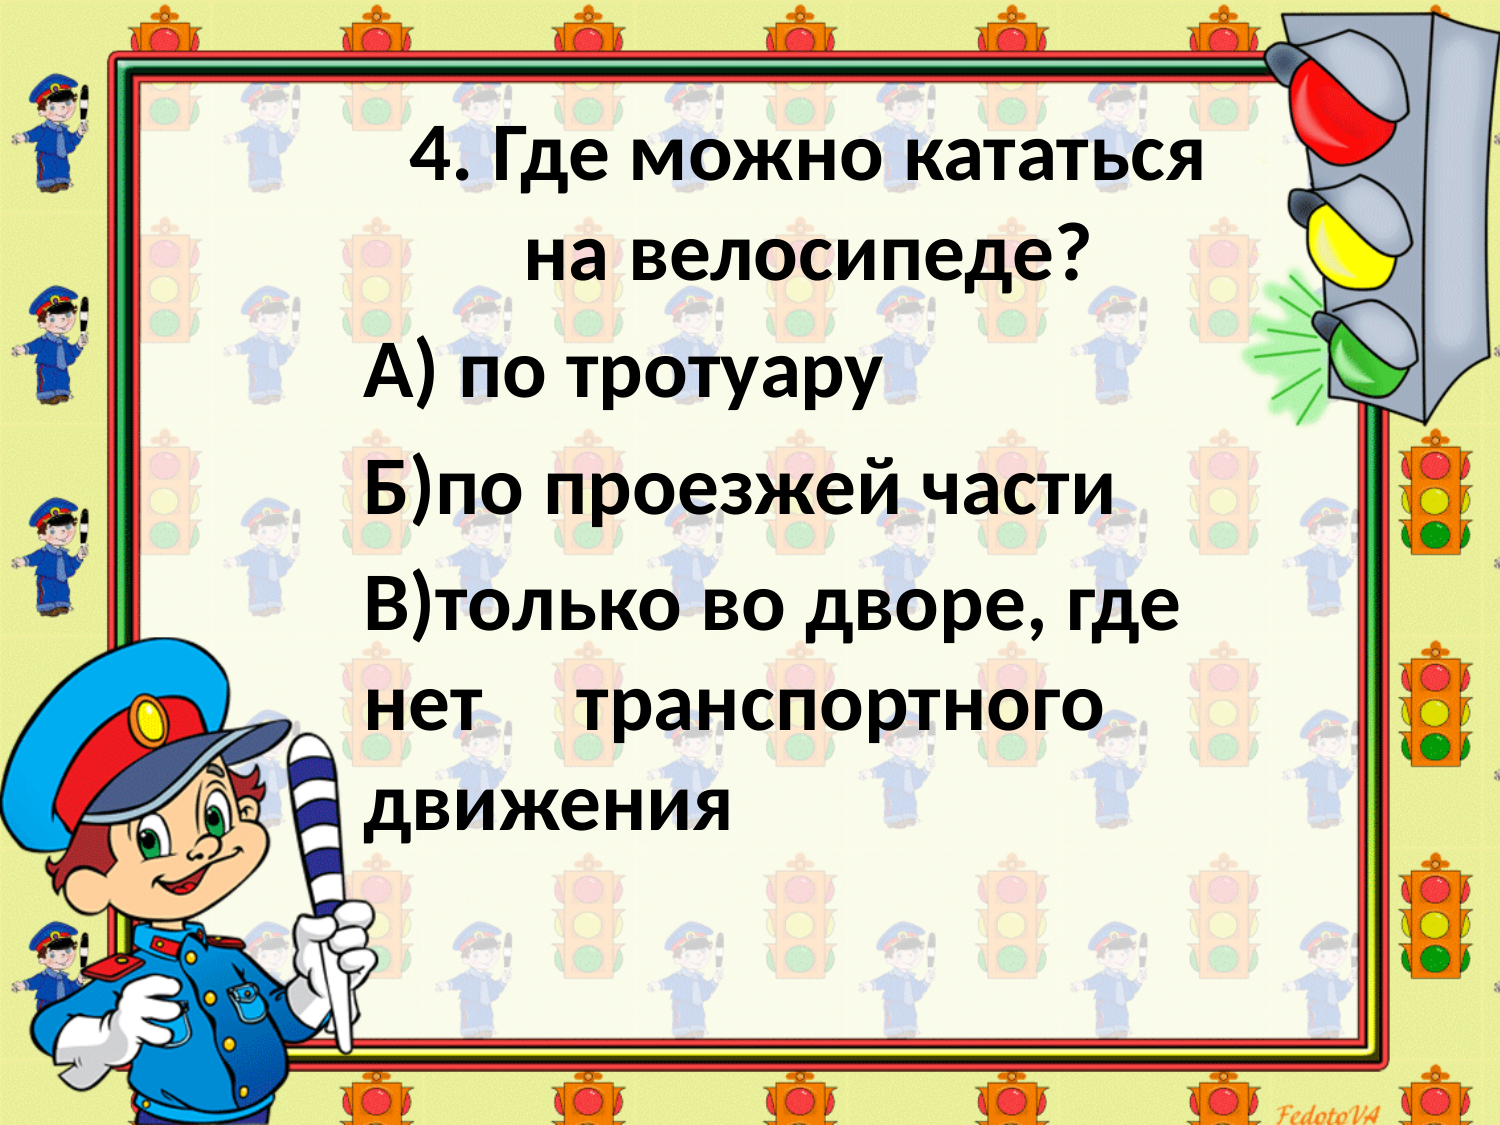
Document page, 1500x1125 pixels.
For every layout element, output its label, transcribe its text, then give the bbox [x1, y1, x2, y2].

subtitle 4. Где можно кататься на велосипеде? А) по тротуару Б)по проезжей части В)только во дворе, где нет транспортного движения [348, 90, 1269, 870]
picture [0, 0, 1500, 1125]
title [1269, 349, 1388, 591]
title [112, 349, 348, 591]
